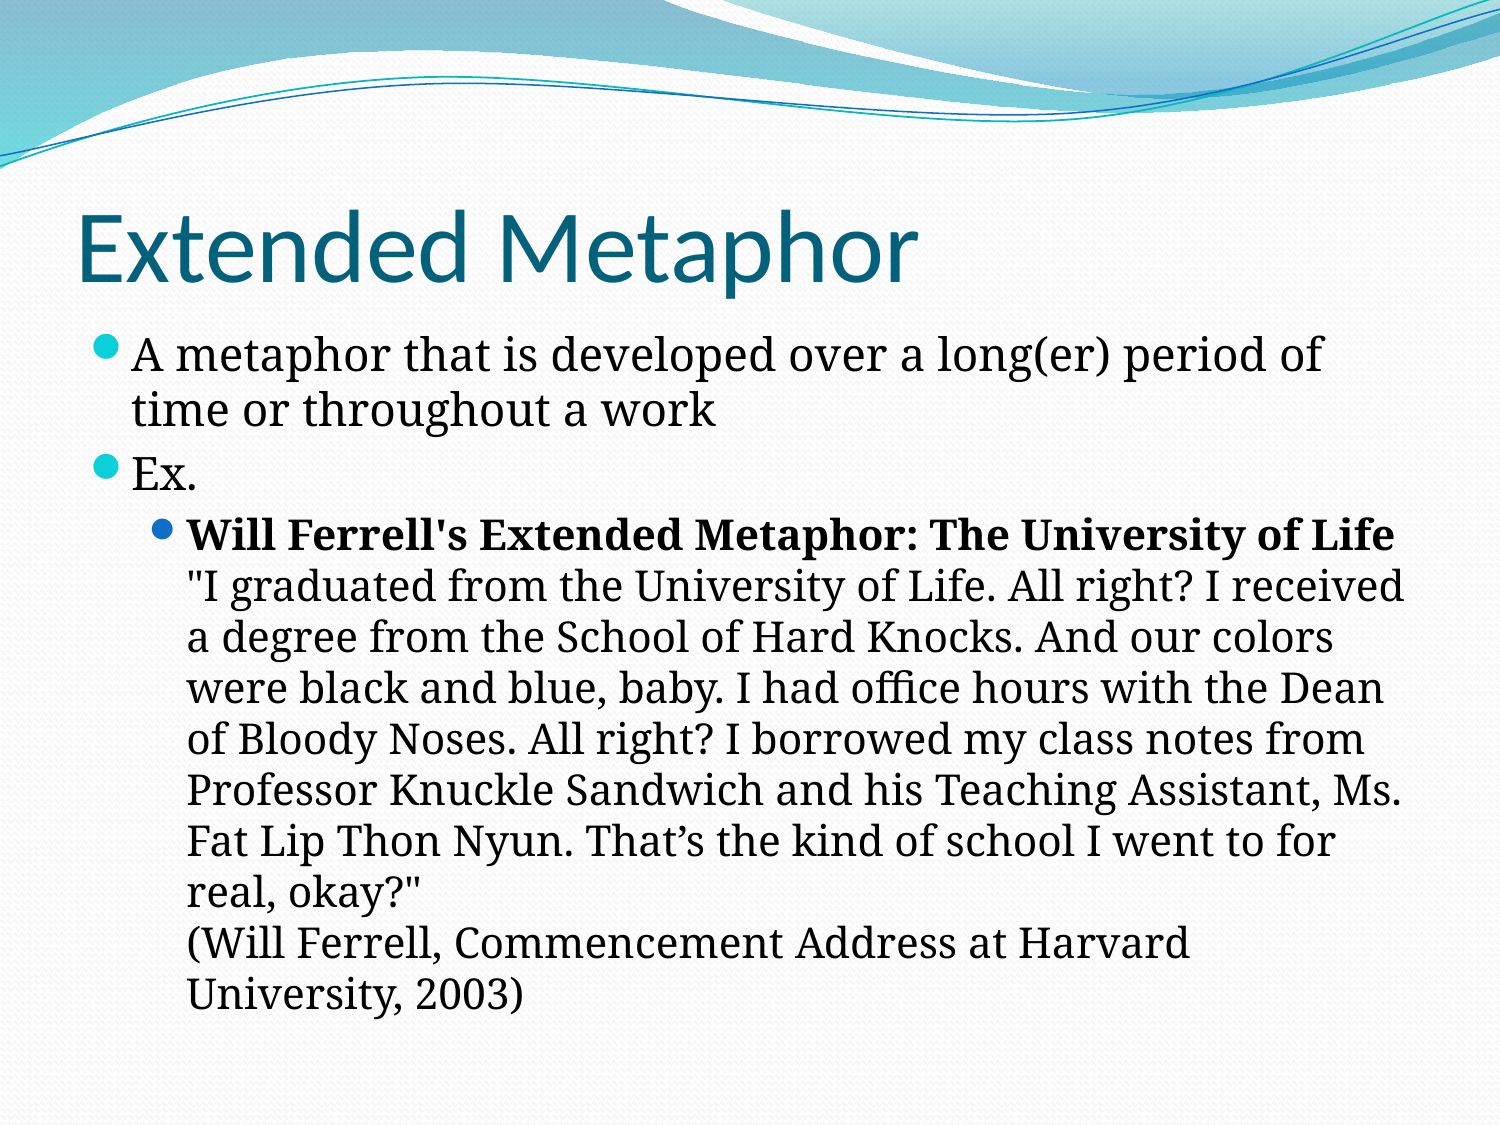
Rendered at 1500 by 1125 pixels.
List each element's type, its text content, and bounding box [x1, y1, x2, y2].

title Extended Metaphor [75, 115, 1425, 303]
list A metaphor that is developed over a long(er) period of time or throughout a work Ex. Will Ferrell's Extended Metaphor: The University of Life "I graduated from the University of Life. All right? I received a degree from the School of Hard Knocks. And our colors were black and blue, baby. I had office hours with the Dean of Bloody Noses. All right? I borrowed my class notes from Professor Knuckle Sandwich and his Teaching Assistant, Ms. Fat Lip Thon Nyun. That’s the kind of school I went to for real, okay?" (Will Ferrell, Commencement Address at Harvard University, 2003) [75, 317, 1425, 1038]
